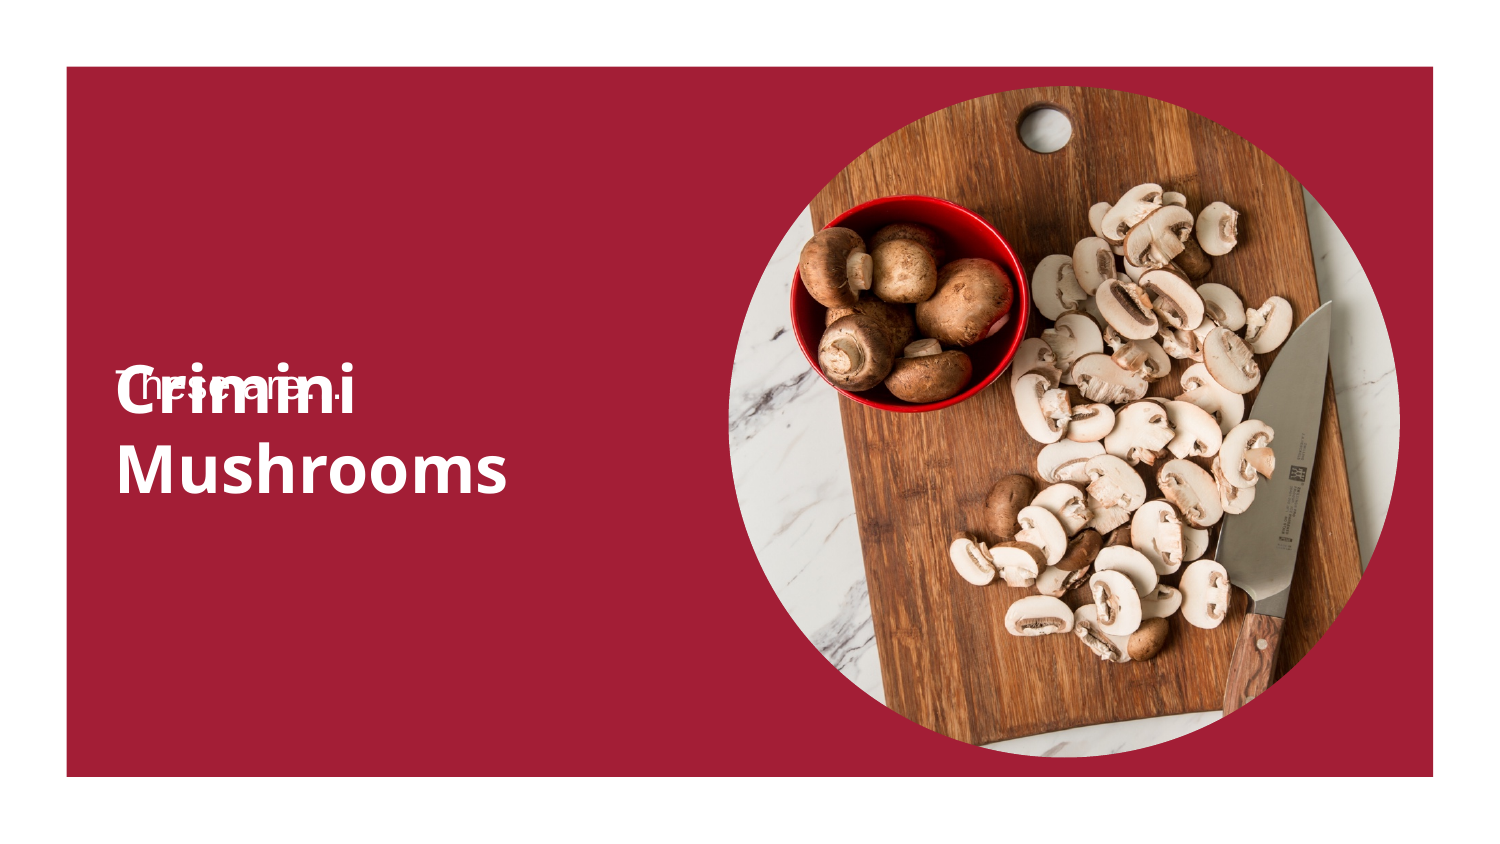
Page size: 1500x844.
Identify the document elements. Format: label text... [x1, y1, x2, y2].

text_box These are… [100, 350, 537, 416]
title Crimini Mushrooms [100, 138, 738, 523]
text_box [738, 86, 1400, 758]
